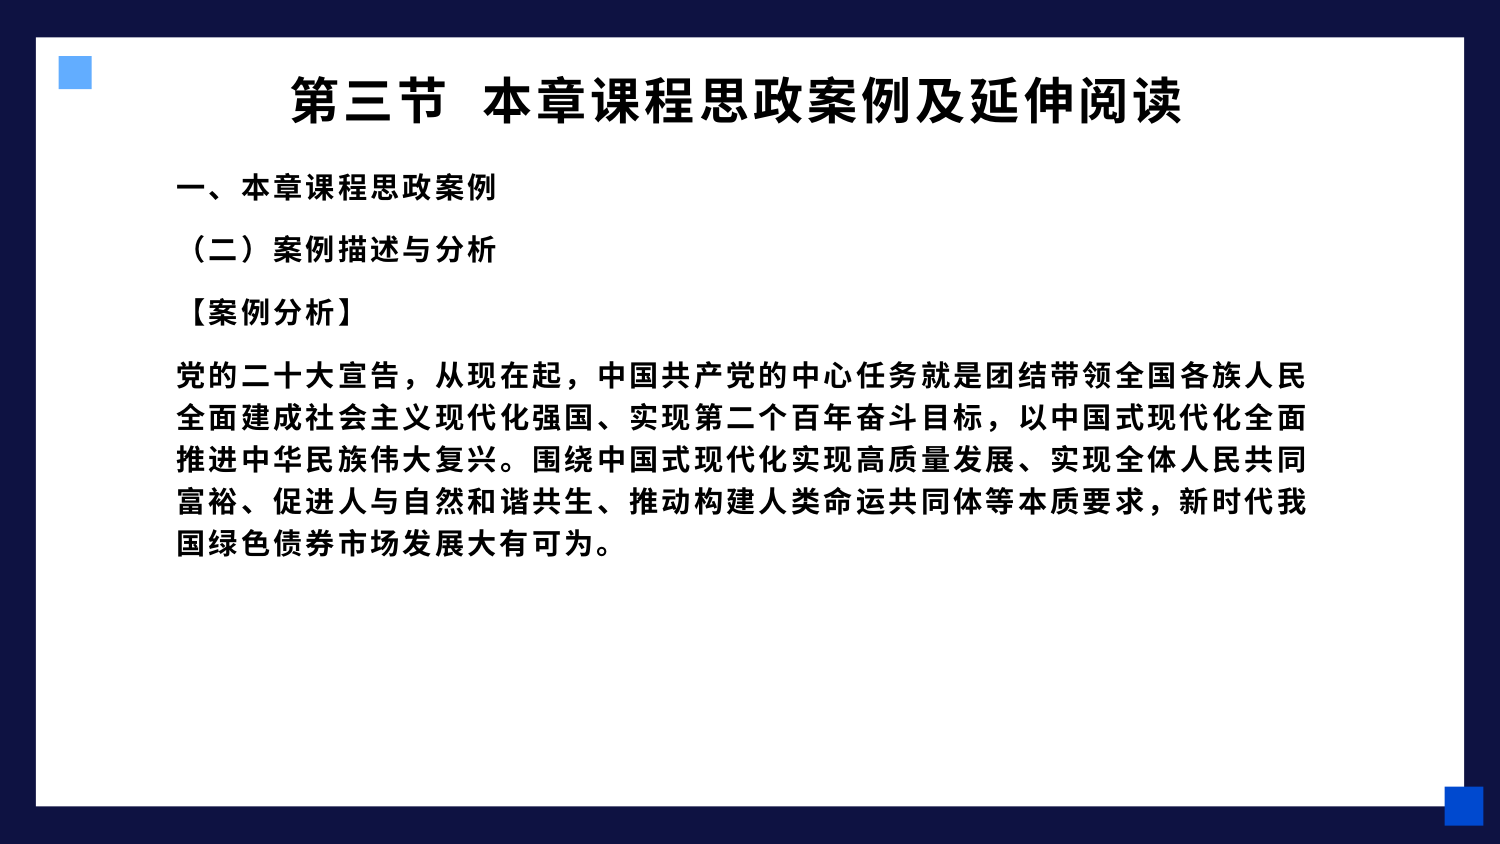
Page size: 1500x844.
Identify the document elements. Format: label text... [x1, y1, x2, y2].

list 一、本章课程思政案例 （二）案例描述与分析 【案例分析】 党的二十大宣告，从现在起，中国共产党的中心任务就是团结带领全国各族人民全面建成社会主义现代化强国、实现第二个百年奋斗目标，以中国式现代化全面推进中华民族伟大复兴。围绕中国式现代化实现高质量发展、实现全体人民共同富裕、促进人与自然和谐共生、推动构建人类命运共同体等本质要求，新时代我国绿色债券市场发展大有可为。 [159, 161, 1354, 586]
title 第三节 本章课程思政案例及延伸阅读 [141, 48, 1327, 138]
